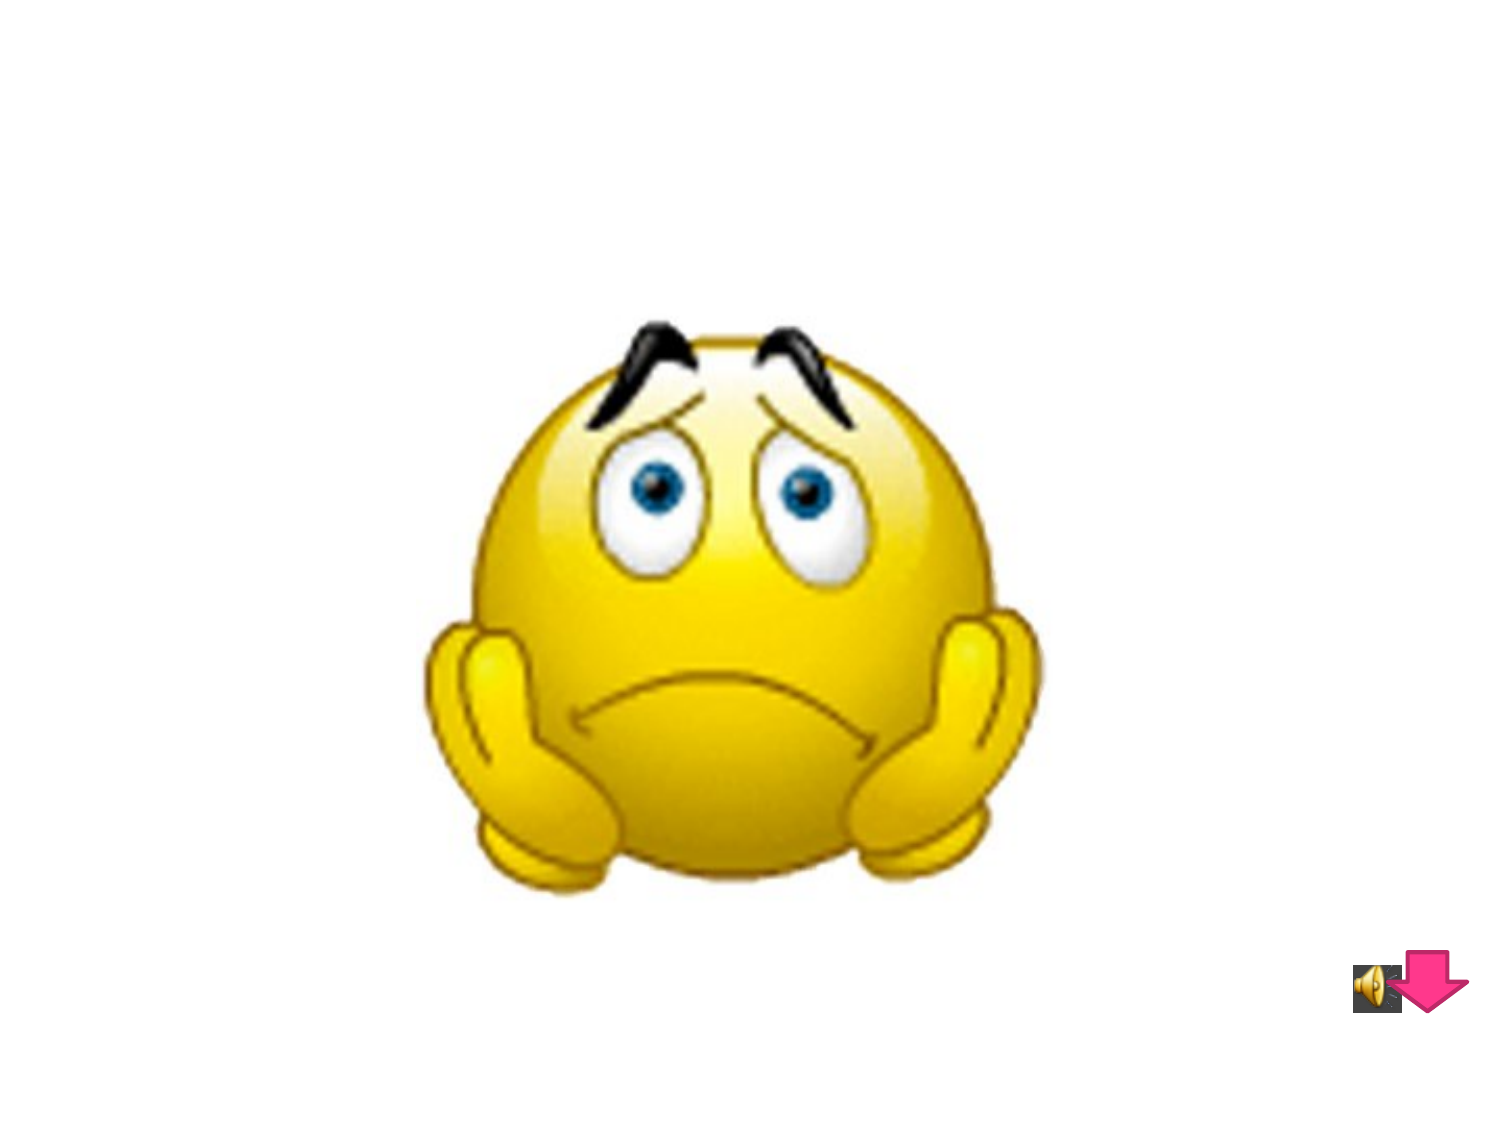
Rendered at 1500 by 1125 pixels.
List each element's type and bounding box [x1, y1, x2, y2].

picture [1352, 963, 1403, 1015]
text_box [1405, 950, 1470, 1014]
list [416, 300, 1084, 968]
